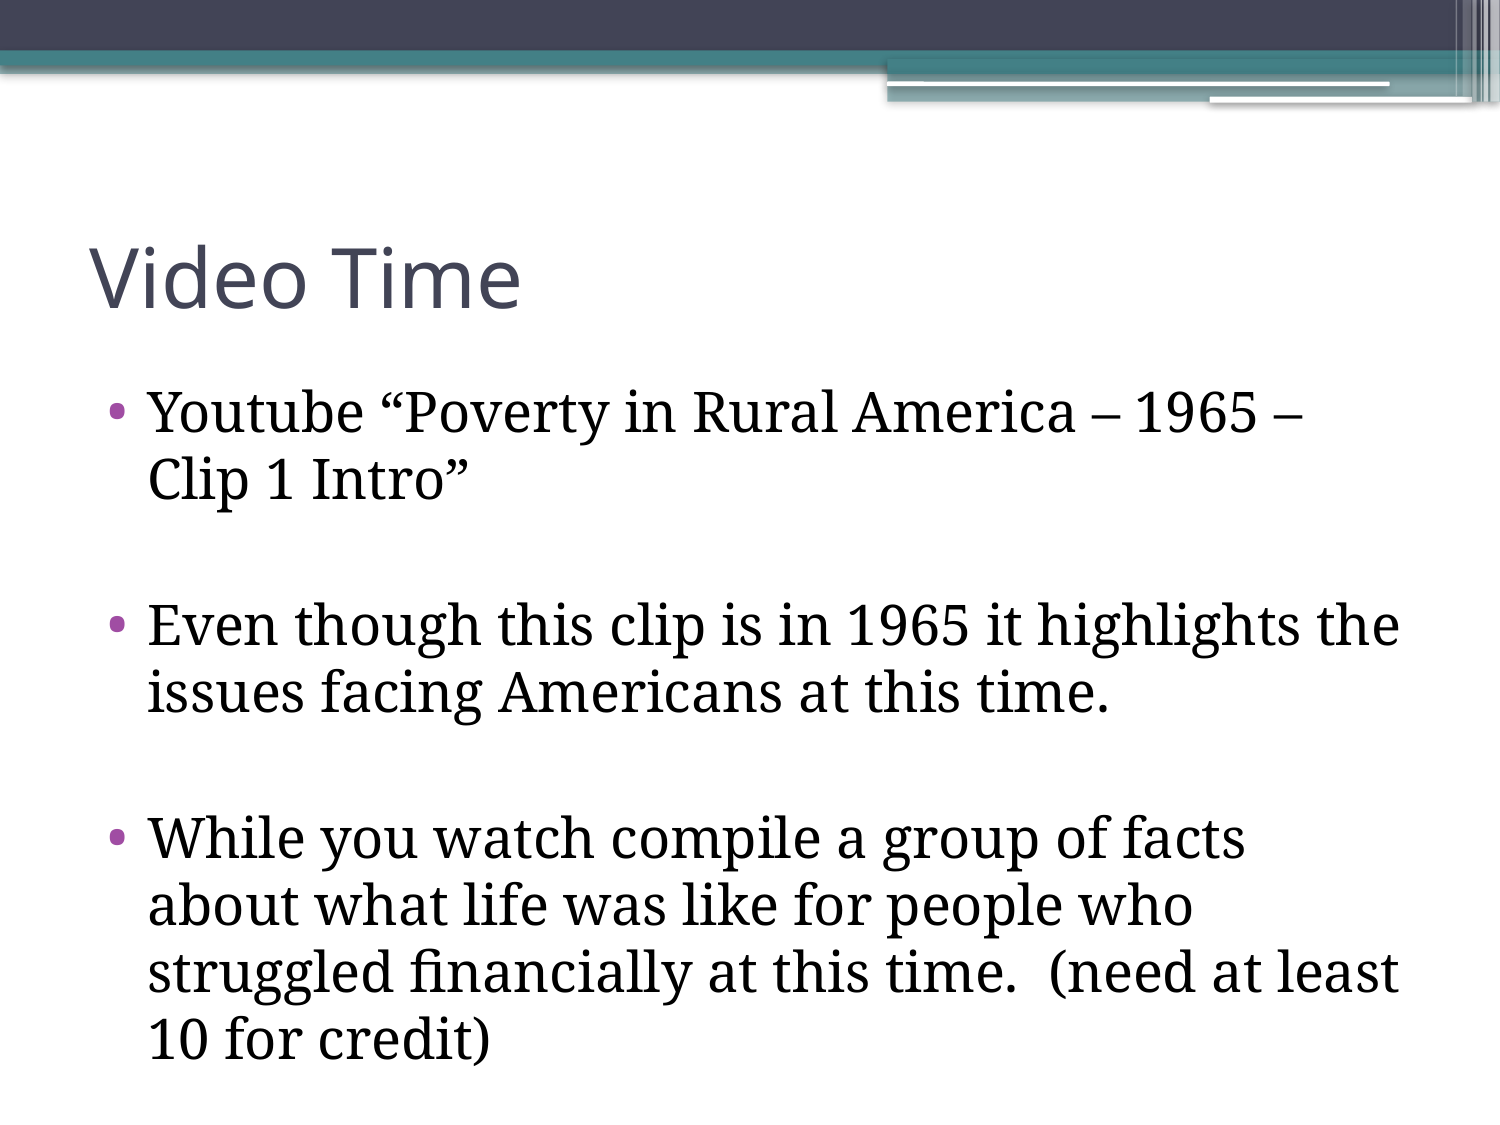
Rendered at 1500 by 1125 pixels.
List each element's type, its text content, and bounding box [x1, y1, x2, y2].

list Youtube “Poverty in Rural America – 1965 – Clip 1 Intro” Even though this clip is in 1965 it highlights the issues facing Americans at this time. While you watch compile a group of facts about what life was like for people who struggled financially at this time. (need at least 10 for credit) [75, 368, 1425, 1079]
title Video Time [75, 187, 1425, 363]
